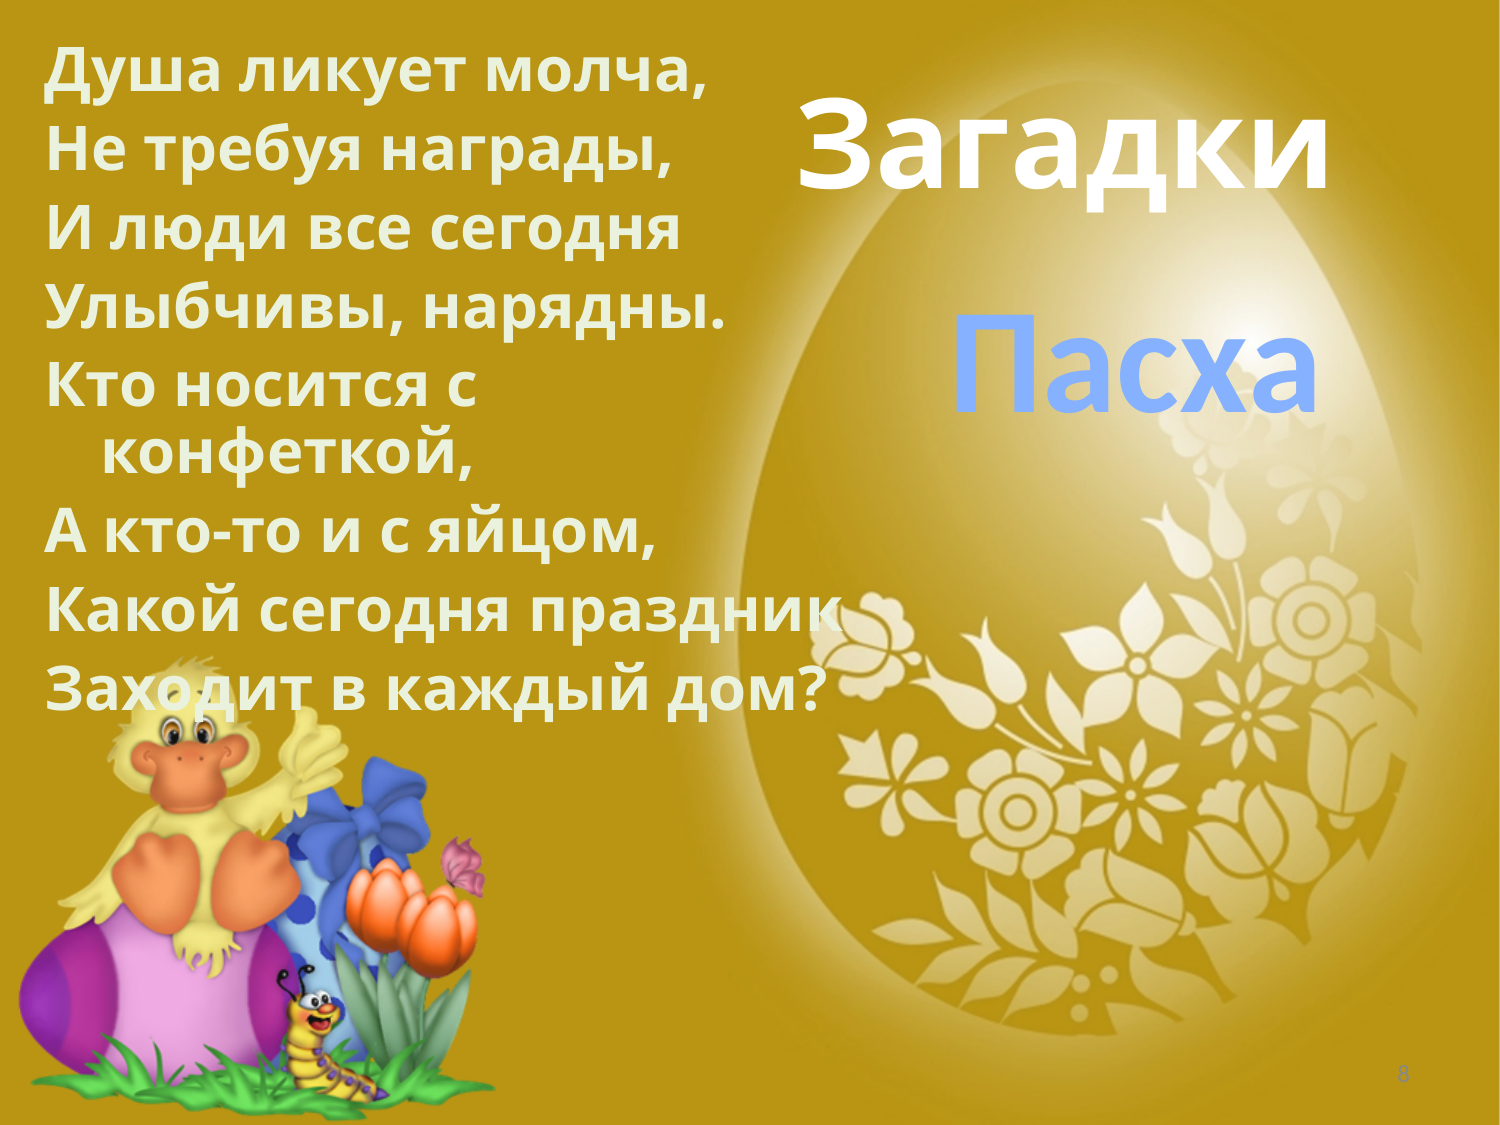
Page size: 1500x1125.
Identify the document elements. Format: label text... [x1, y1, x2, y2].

slide_number ‹#› [1074, 1042, 1425, 1103]
list Душа ликует молча, Не требуя награды, И люди все сегодня Улыбчивы, нарядны. Кто носится с конфеткой, А кто-то и с яйцом, Какой сегодня праздник Заходит в каждый дом? [29, 30, 880, 705]
picture [0, 0, 1500, 1125]
text_box Пасха [891, 255, 1380, 453]
title Загадки [880, 45, 1425, 233]
